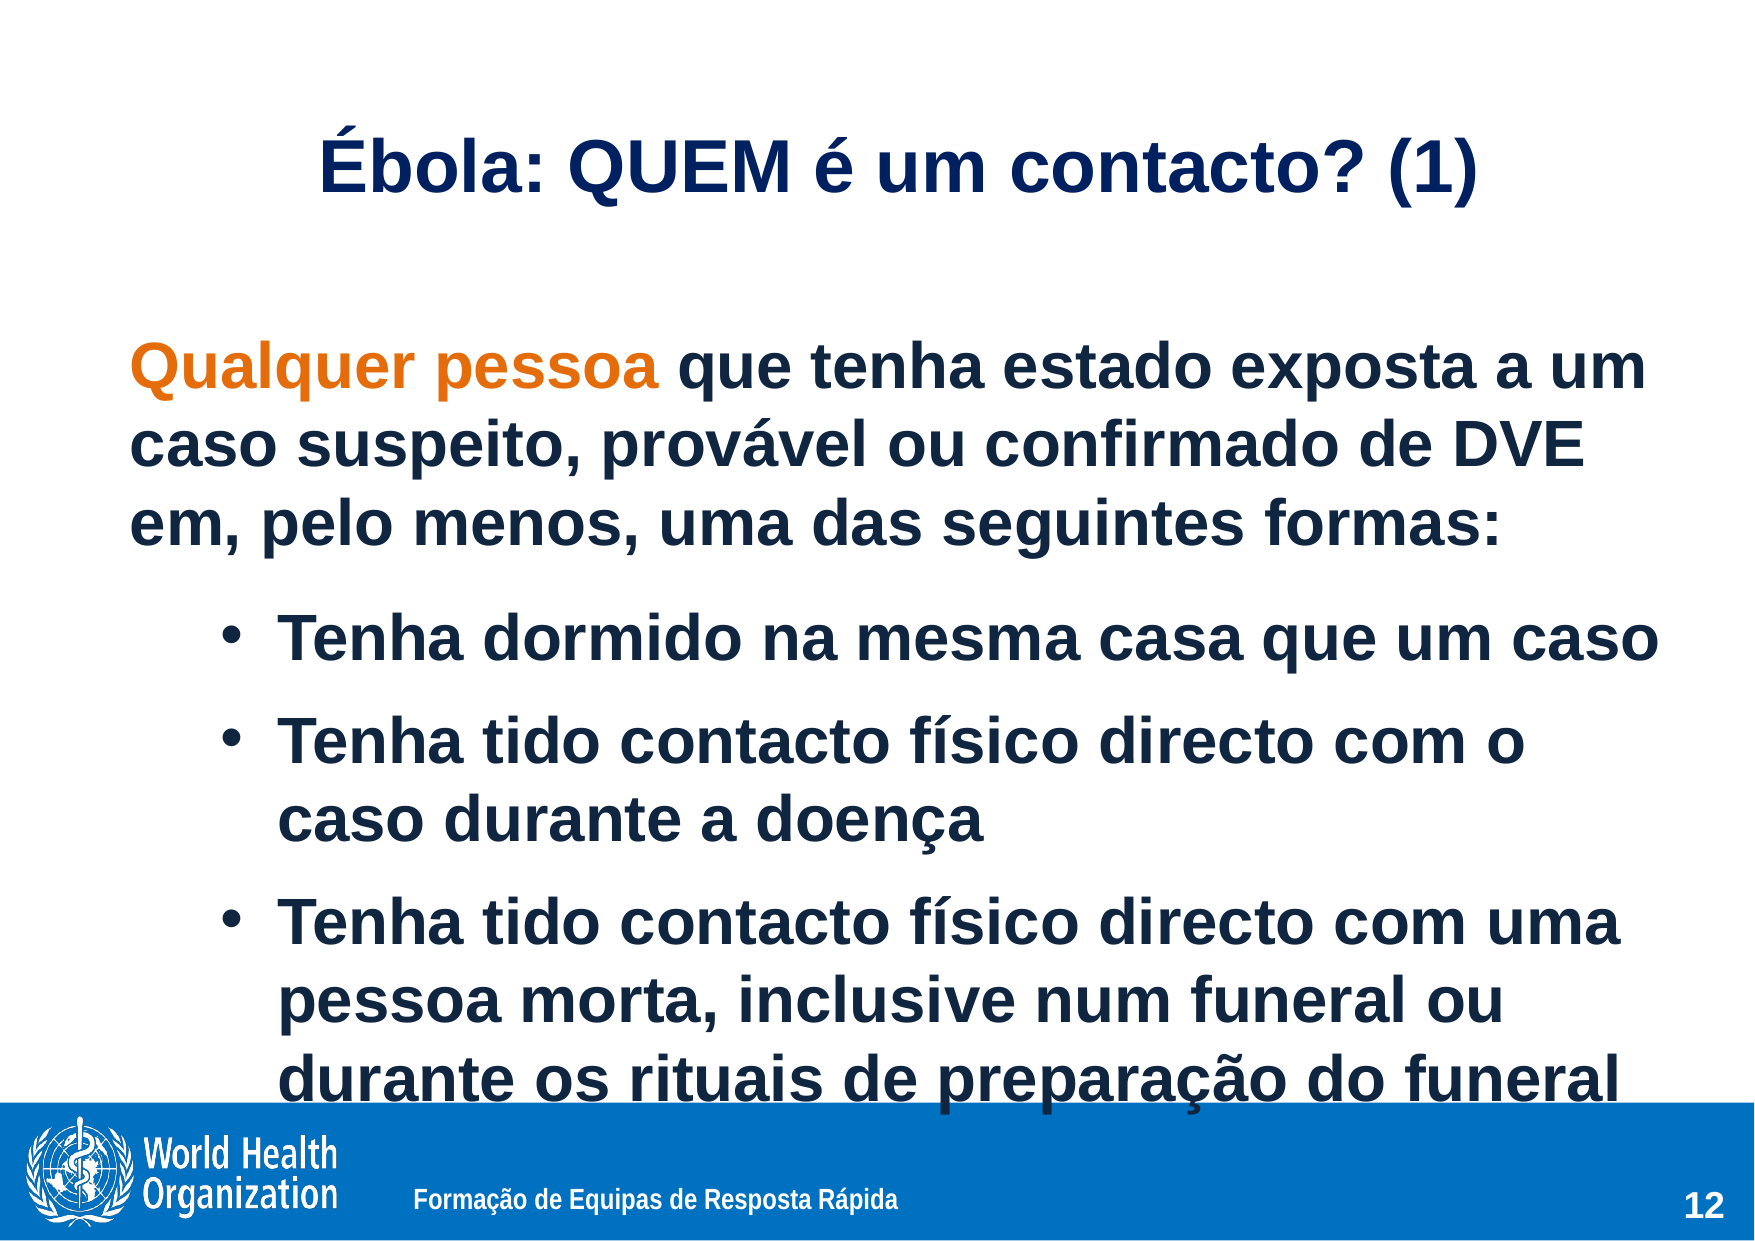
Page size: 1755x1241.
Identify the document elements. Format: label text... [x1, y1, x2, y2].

text_box Ébola: QUEM é um contacto? (1) [110, 59, 1689, 267]
text_box Qualquer pessoa que tenha estado exposta a um caso suspeito, provável ou confirmado de DVE em, pelo menos, uma das seguintes formas: Tenha dormido na mesma casa que um caso Tenha tido contacto físico directo com o caso durante a doença Tenha tido contacto físico directo com uma pessoa morta, inclusive num funeral ou durante os rituais de preparação do funeral [112, 314, 1692, 1133]
picture [25, 1116, 337, 1227]
